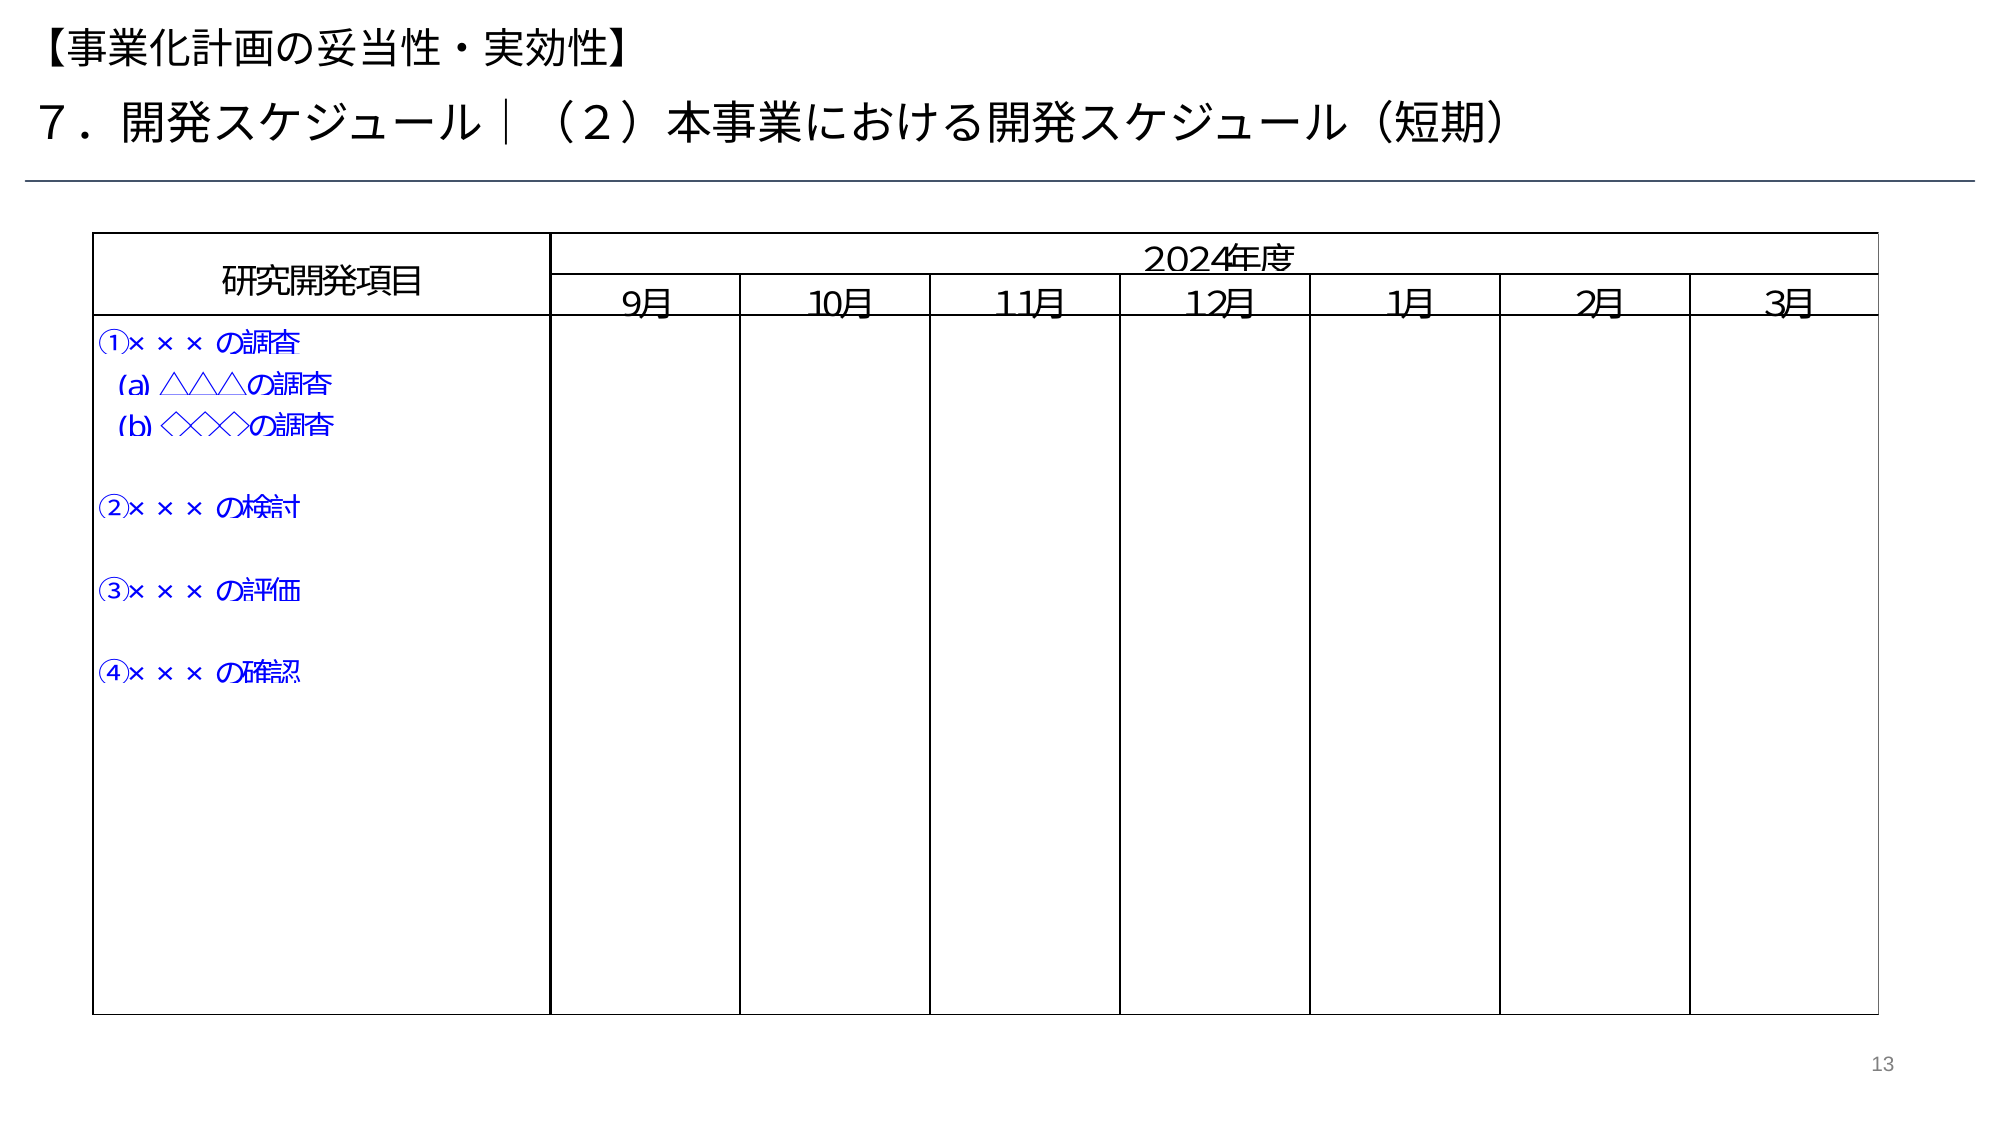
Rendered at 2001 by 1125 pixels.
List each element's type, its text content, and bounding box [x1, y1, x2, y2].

text_box ７．開発スケジュール｜（２）本事業における開発スケジュール（短期） [29, 100, 1969, 150]
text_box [28, 231, 1881, 1017]
text_box 【事業化計画の妥当性・実効性】 [24, 28, 1818, 74]
